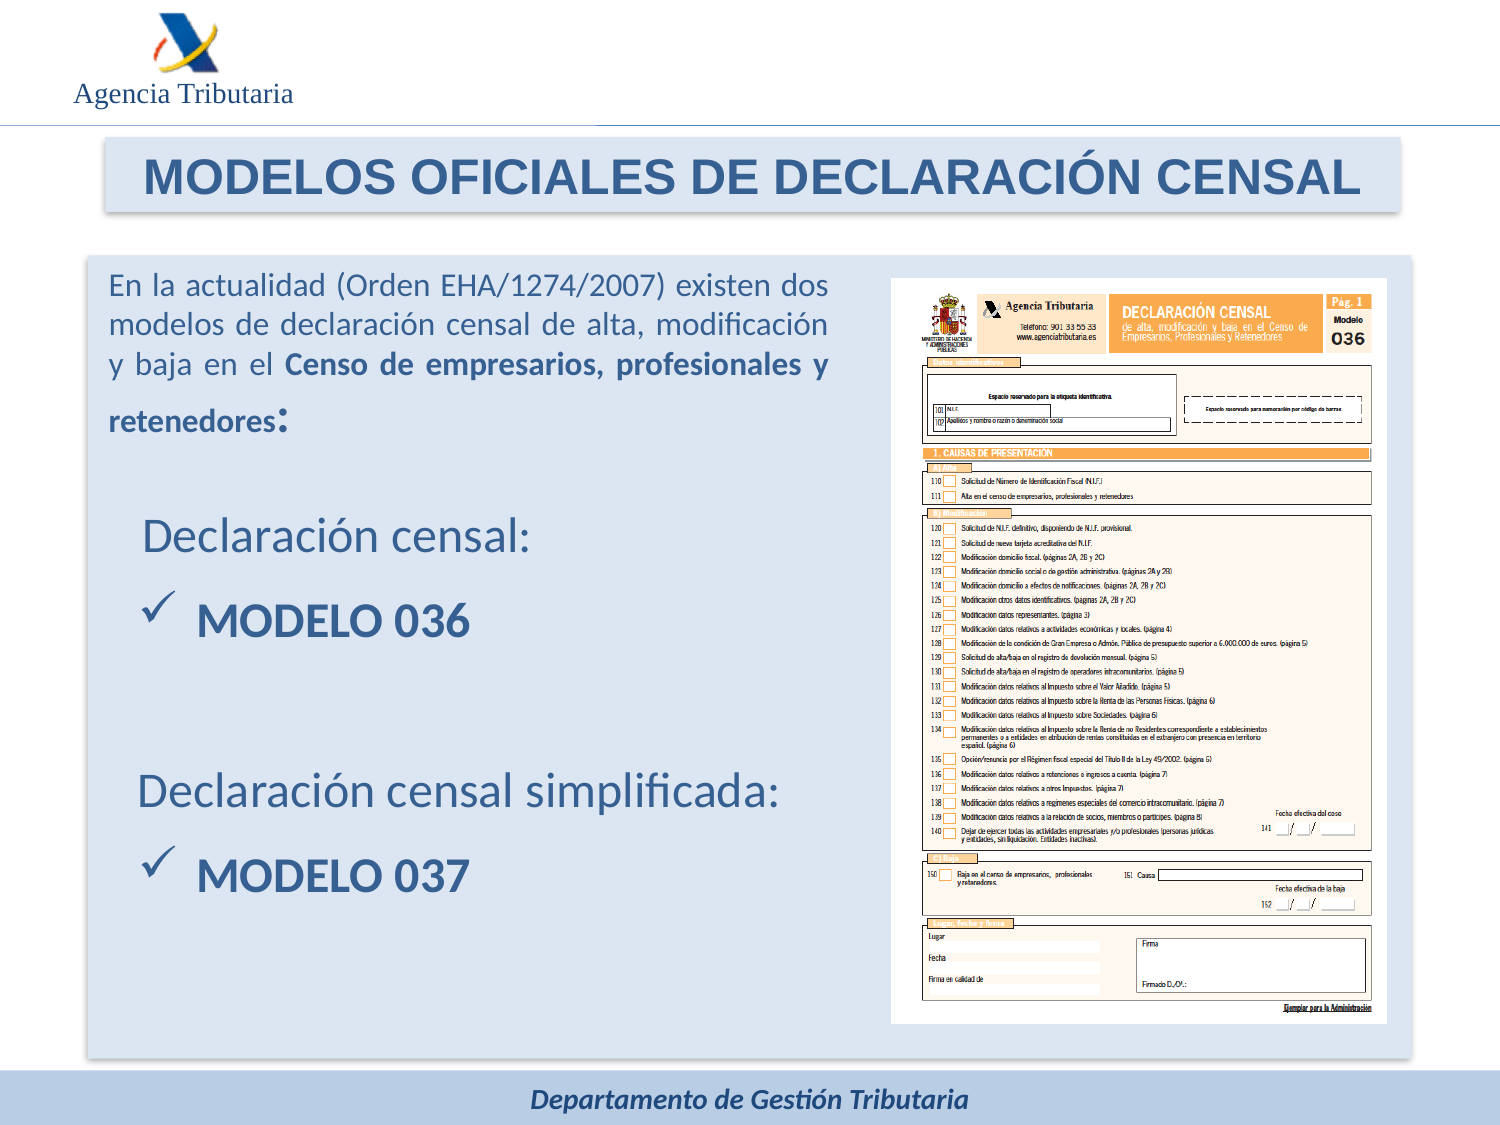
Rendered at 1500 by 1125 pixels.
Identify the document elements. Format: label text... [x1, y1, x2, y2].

text_box En la actualidad (Orden EHA/1274/2007) existen dos modelos de declaración censal de alta, modificación y baja en el Censo de empresarios, profesionales y retenedores: Declaración censal: MODELO 036 Declaración censal simplificada: MODELO 037 [93, 255, 845, 910]
text_box [87, 255, 1412, 1059]
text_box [891, 278, 1387, 1024]
text_box MODELOS OFICIALES DE DECLARACIÓN CENSAL [105, 137, 1401, 212]
picture [155, 14, 219, 72]
